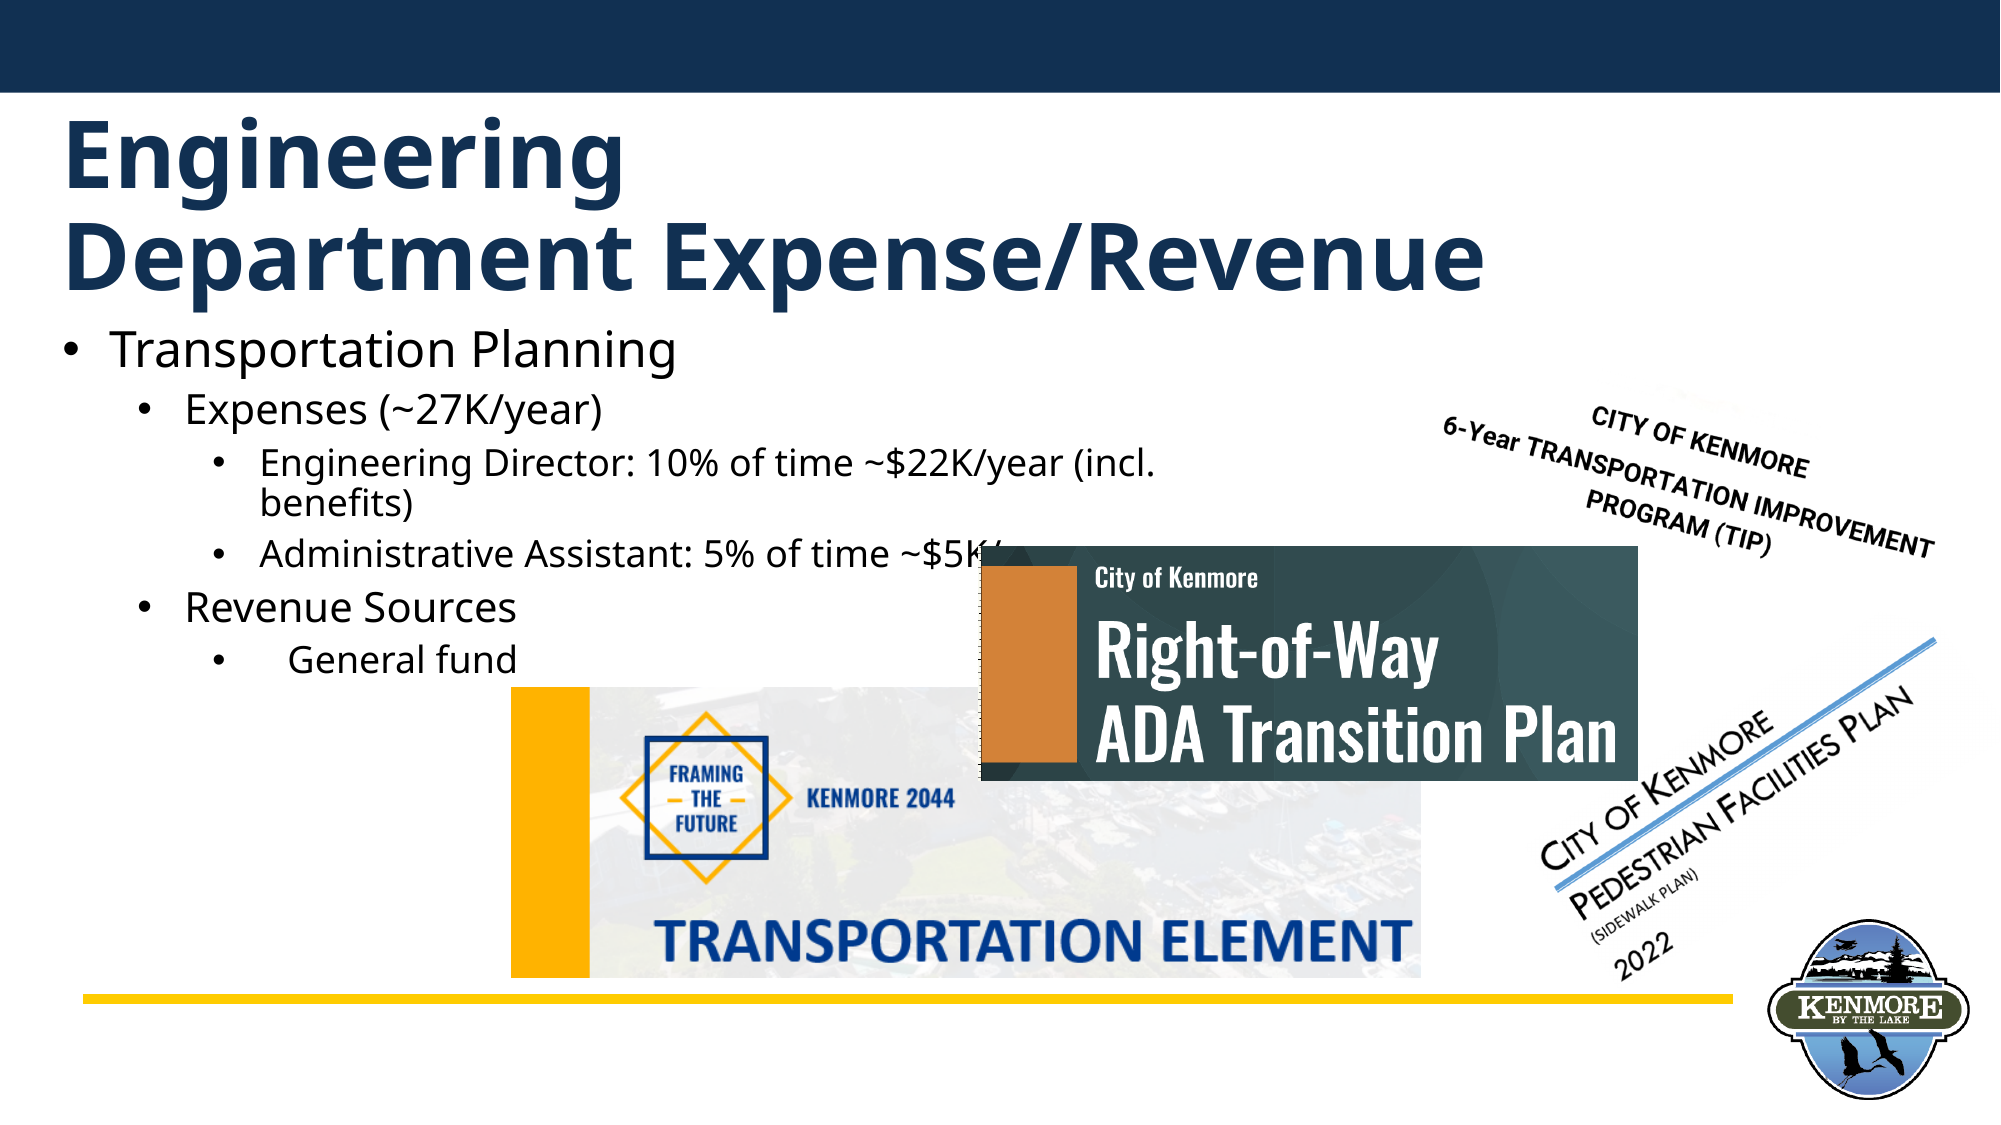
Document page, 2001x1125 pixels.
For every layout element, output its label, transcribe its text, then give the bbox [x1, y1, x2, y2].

subtitle Transportation Planning Expenses (~27K/year) Engineering Director: 10% of time ~$22K/year (incl. benefits) Administrative Assistant: 5% of time ~$5K/year Revenue Sources General fund [47, 316, 1298, 1016]
text_box [0, 0, 2000, 94]
picture [511, 326, 2001, 990]
title Engineering Department Expense/Revenue [46, 94, 1940, 319]
picture [1767, 919, 1970, 1100]
slide_number 10 [1412, 1042, 1863, 1103]
